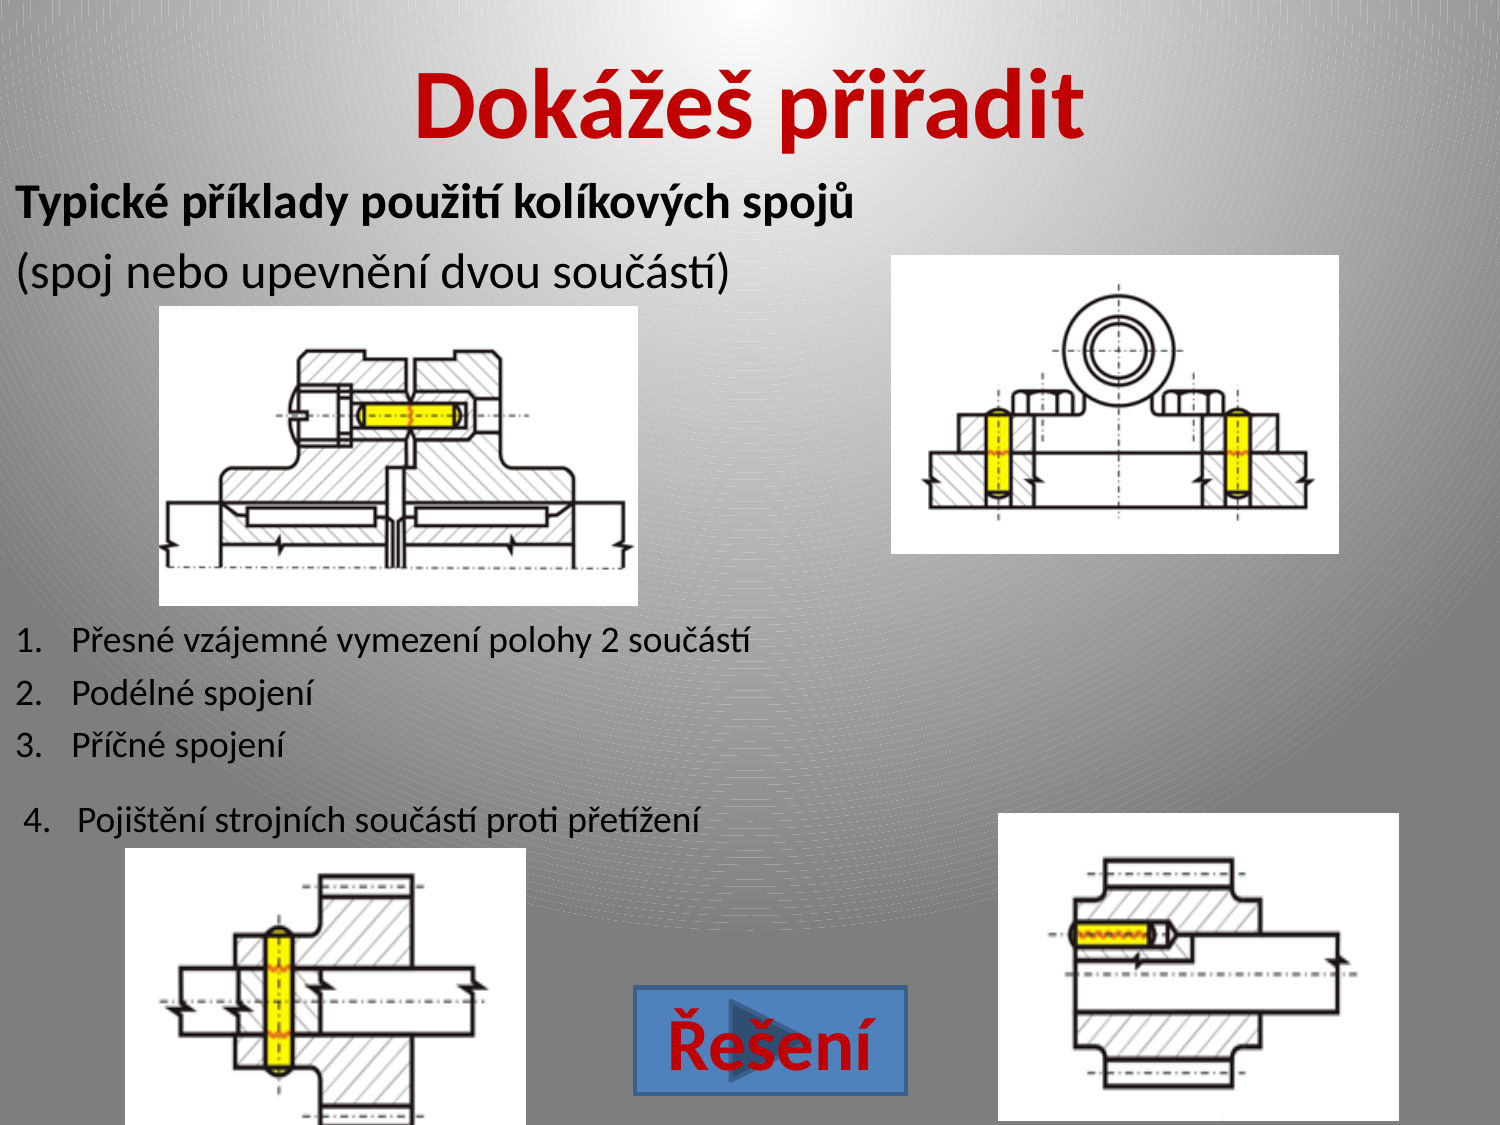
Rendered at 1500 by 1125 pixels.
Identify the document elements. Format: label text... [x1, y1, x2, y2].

picture [997, 813, 1399, 1121]
picture [891, 255, 1339, 554]
picture [159, 306, 638, 606]
list Dokážeš přiřadit Typické příklady použití kolíkových spojů (spoj nebo upevnění dvou součástí) Přesné vzájemné vymezení polohy 2 součástí Podélné spojení Příčné spojení [0, 30, 1500, 988]
picture [124, 848, 526, 1125]
text_box 4. Pojištění strojních součástí proti přetížení [8, 788, 716, 848]
text_box Řešení [633, 985, 908, 1096]
